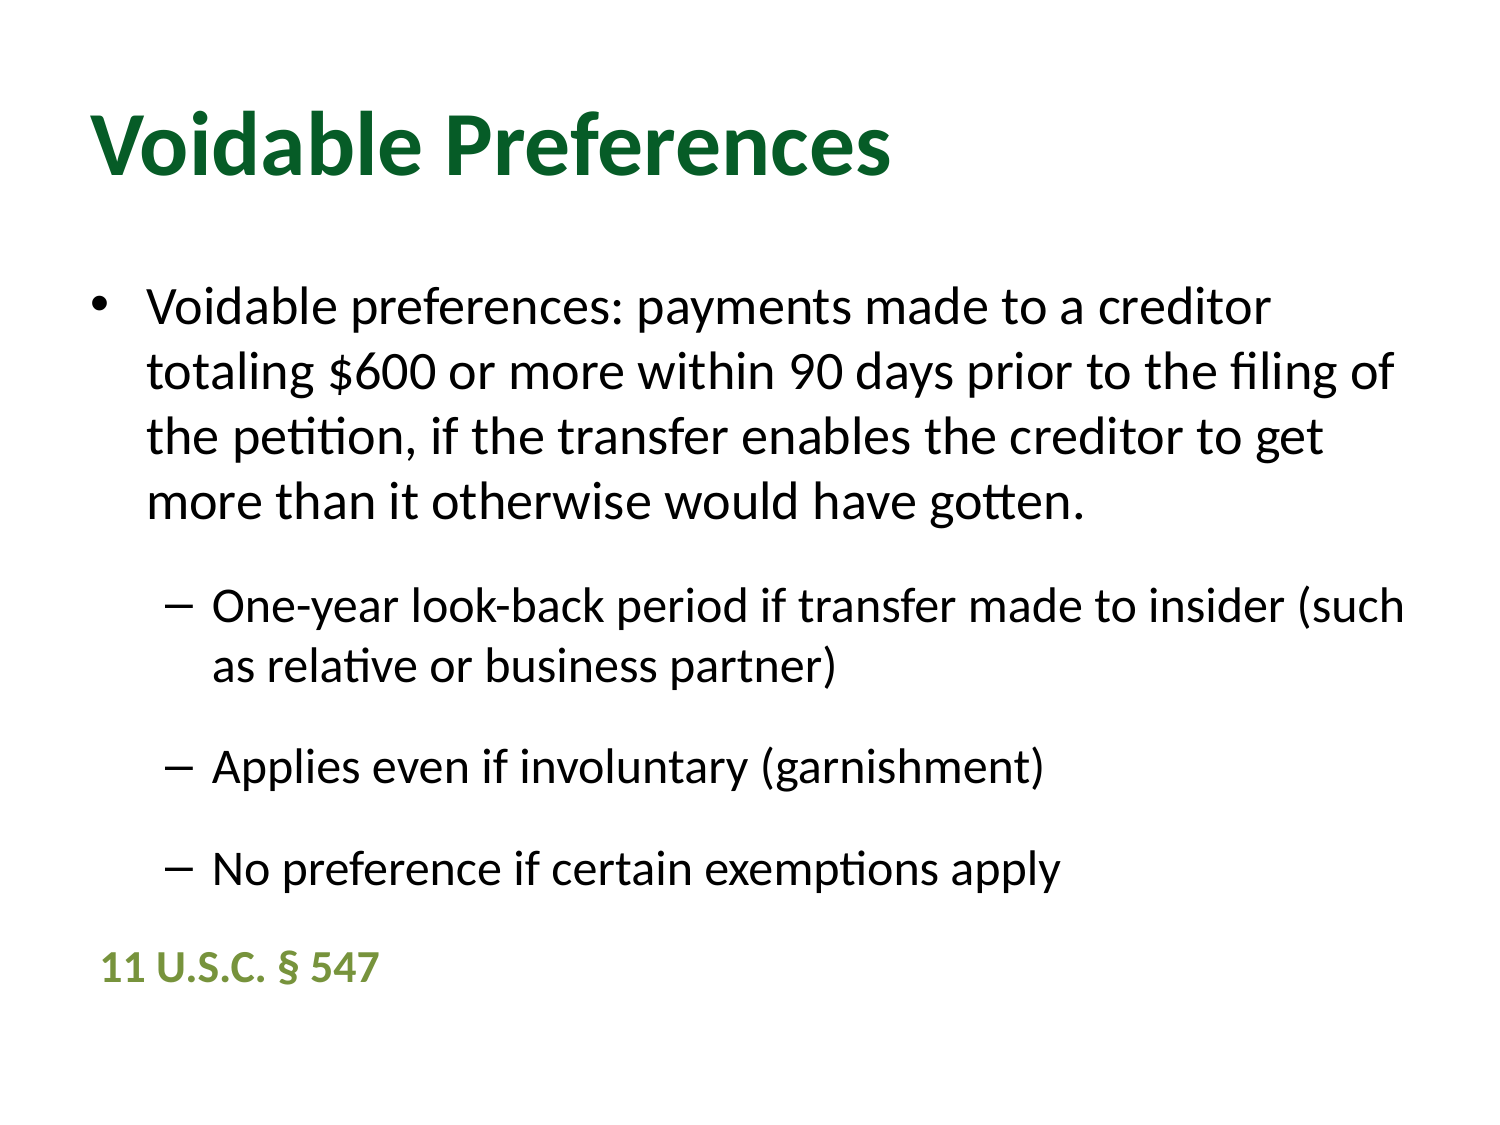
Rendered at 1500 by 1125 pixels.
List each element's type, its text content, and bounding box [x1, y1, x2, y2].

title Voidable Preferences [75, 45, 1425, 233]
list Voidable preferences: payments made to a creditor totaling $600 or more within 90 days prior to the filing of the petition, if the transfer enables the creditor to get more than it otherwise would have gotten. One-year look-back period if transfer made to insider (such as relative or business partner) Applies even if involuntary (garnishment) No preference if certain exemptions apply 11 U.S.C. § 547 [75, 262, 1425, 1038]
